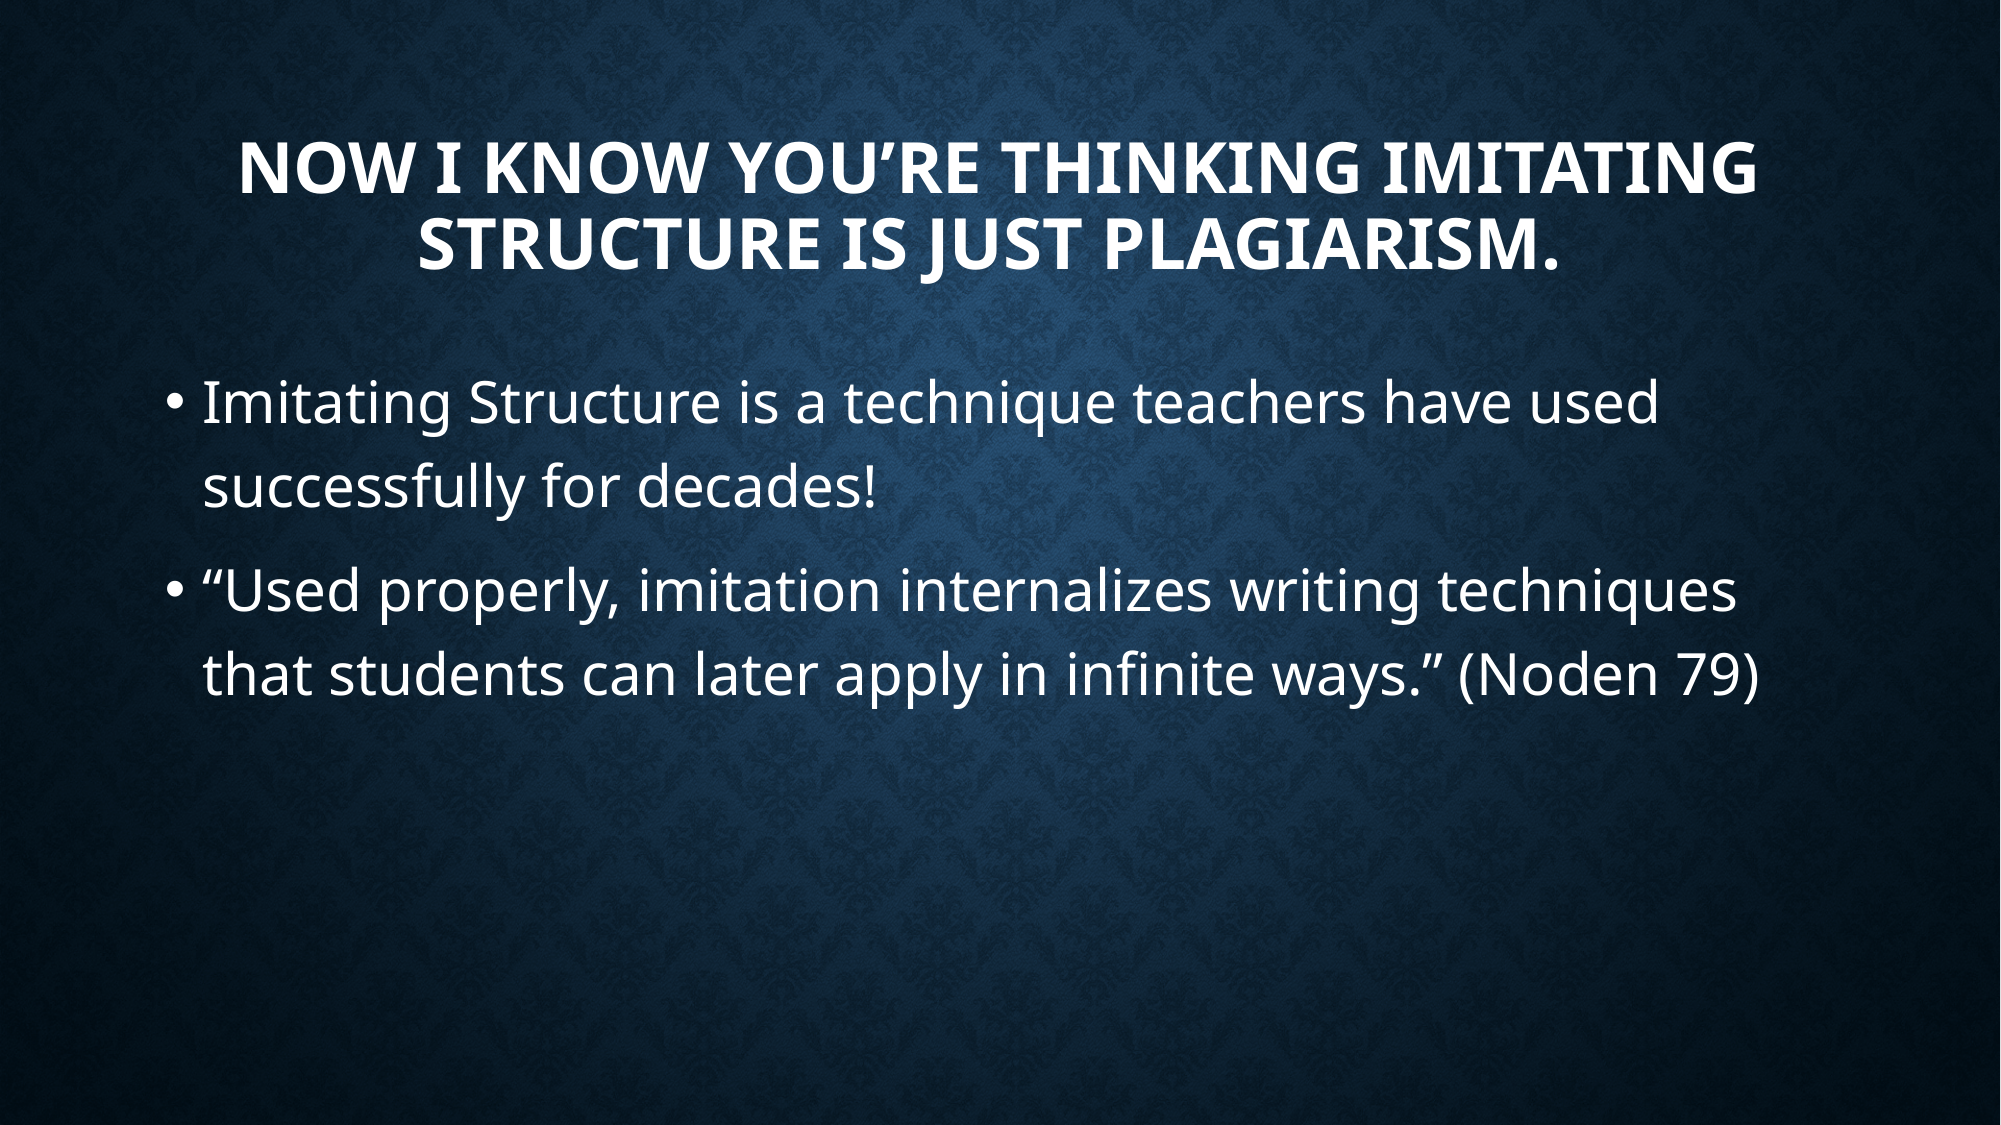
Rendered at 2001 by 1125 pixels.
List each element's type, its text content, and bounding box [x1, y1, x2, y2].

list Imitating Structure is a technique teachers have used successfully for decades! “Used properly, imitation internalizes writing techniques that students can later apply in infinite ways.” (Noden 79) [149, 343, 1849, 950]
title Now I Know You’re Thinking Imitating Structure is Just Plagiarism. [149, 99, 1849, 318]
